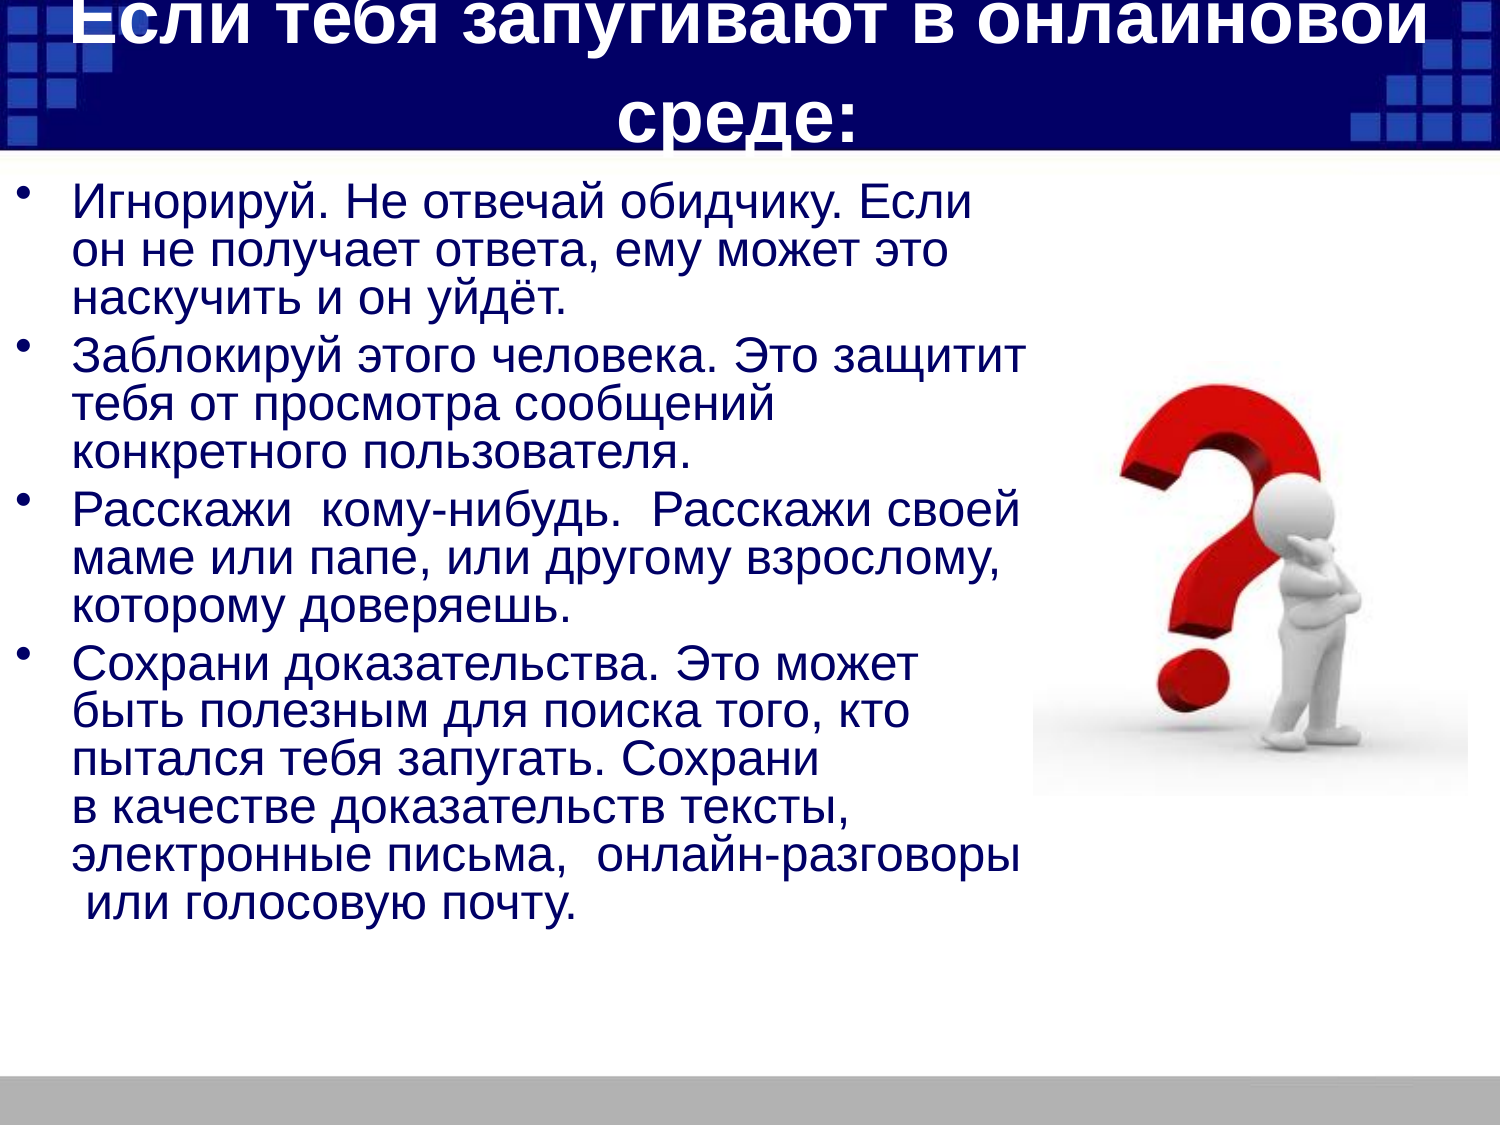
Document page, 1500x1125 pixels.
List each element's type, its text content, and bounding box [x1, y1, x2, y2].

list Игнорируй. Не отвечай обидчику. Если он не получает ответа, ему может это наскучить и он уйдёт. Заблокируй этого человека. Это защитит тебя от просмотра сообщений конкретного пользователя. Расскажи кому-нибудь. Расскажи своей маме или папе, или другому взрослому, которому доверяешь. Сохрани доказательства. Это может быть полезным для поиска того, кто пытался тебя запугать. Сохрани в качестве доказательств тексты, электронные письма, онлайн-разговоры или голосовую почту. [0, 172, 1046, 1006]
picture [0, 128, 1500, 1125]
title Если тебя запугивают в онлайновой среде: [0, 0, 1500, 128]
